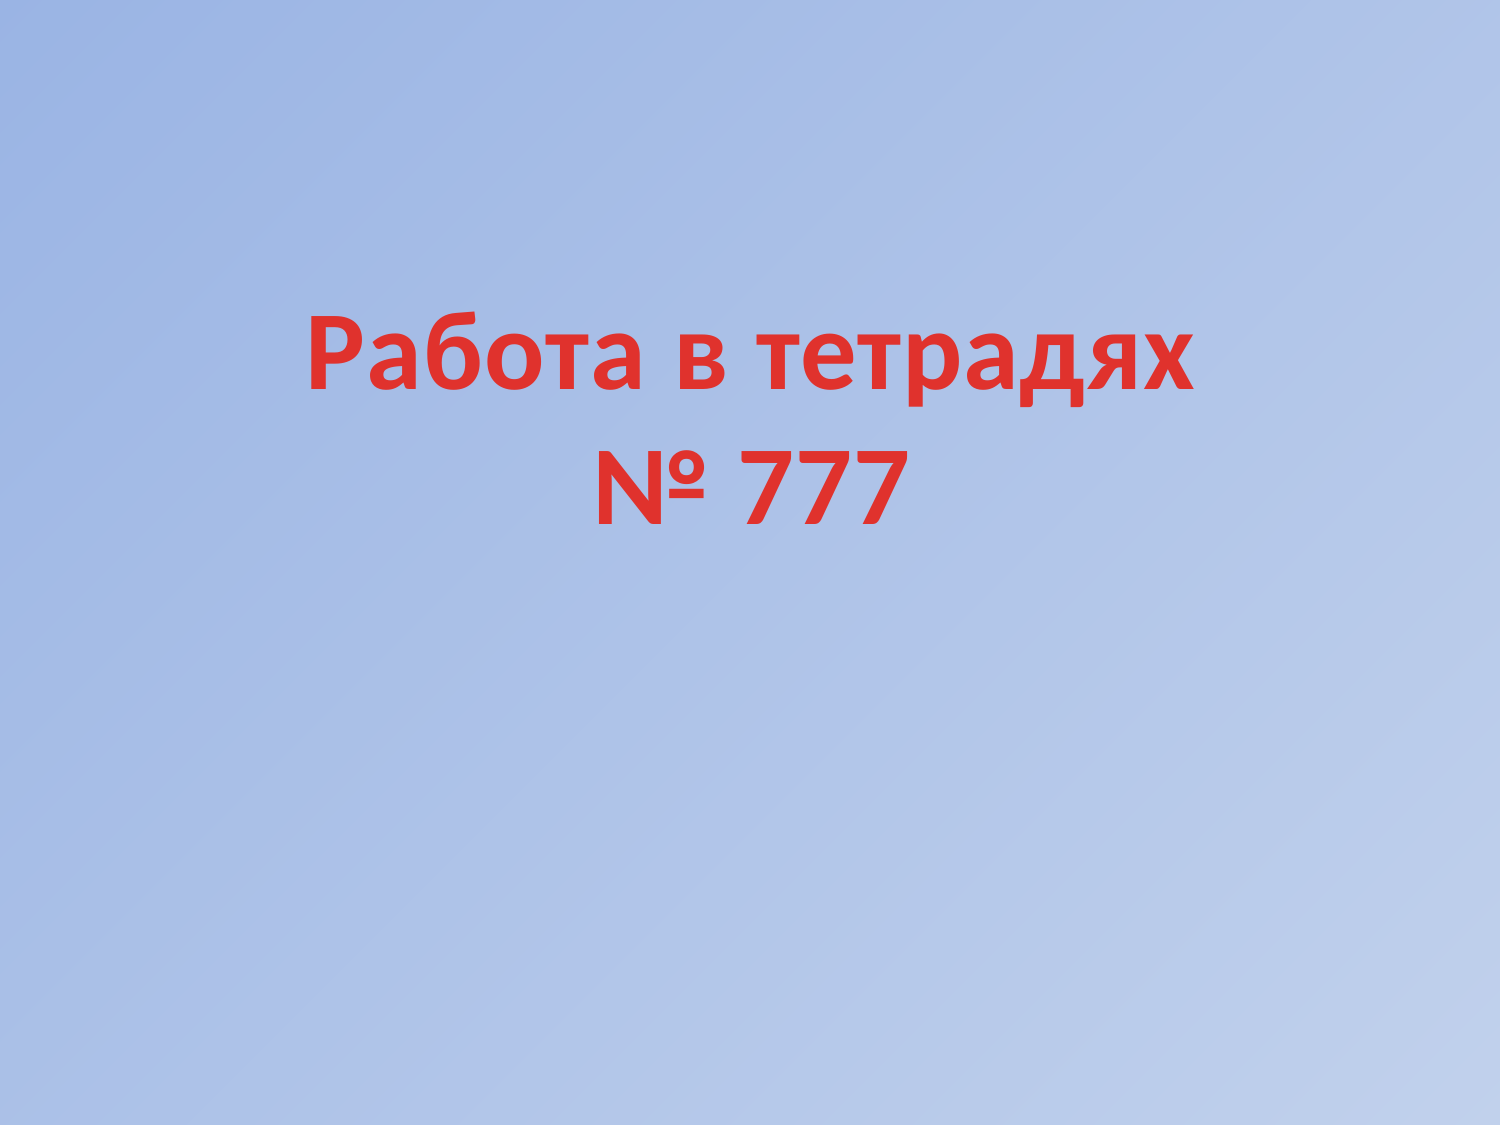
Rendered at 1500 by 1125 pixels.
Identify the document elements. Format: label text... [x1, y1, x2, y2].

text_box Работа в тетрадях № 777 [2, 269, 1500, 555]
